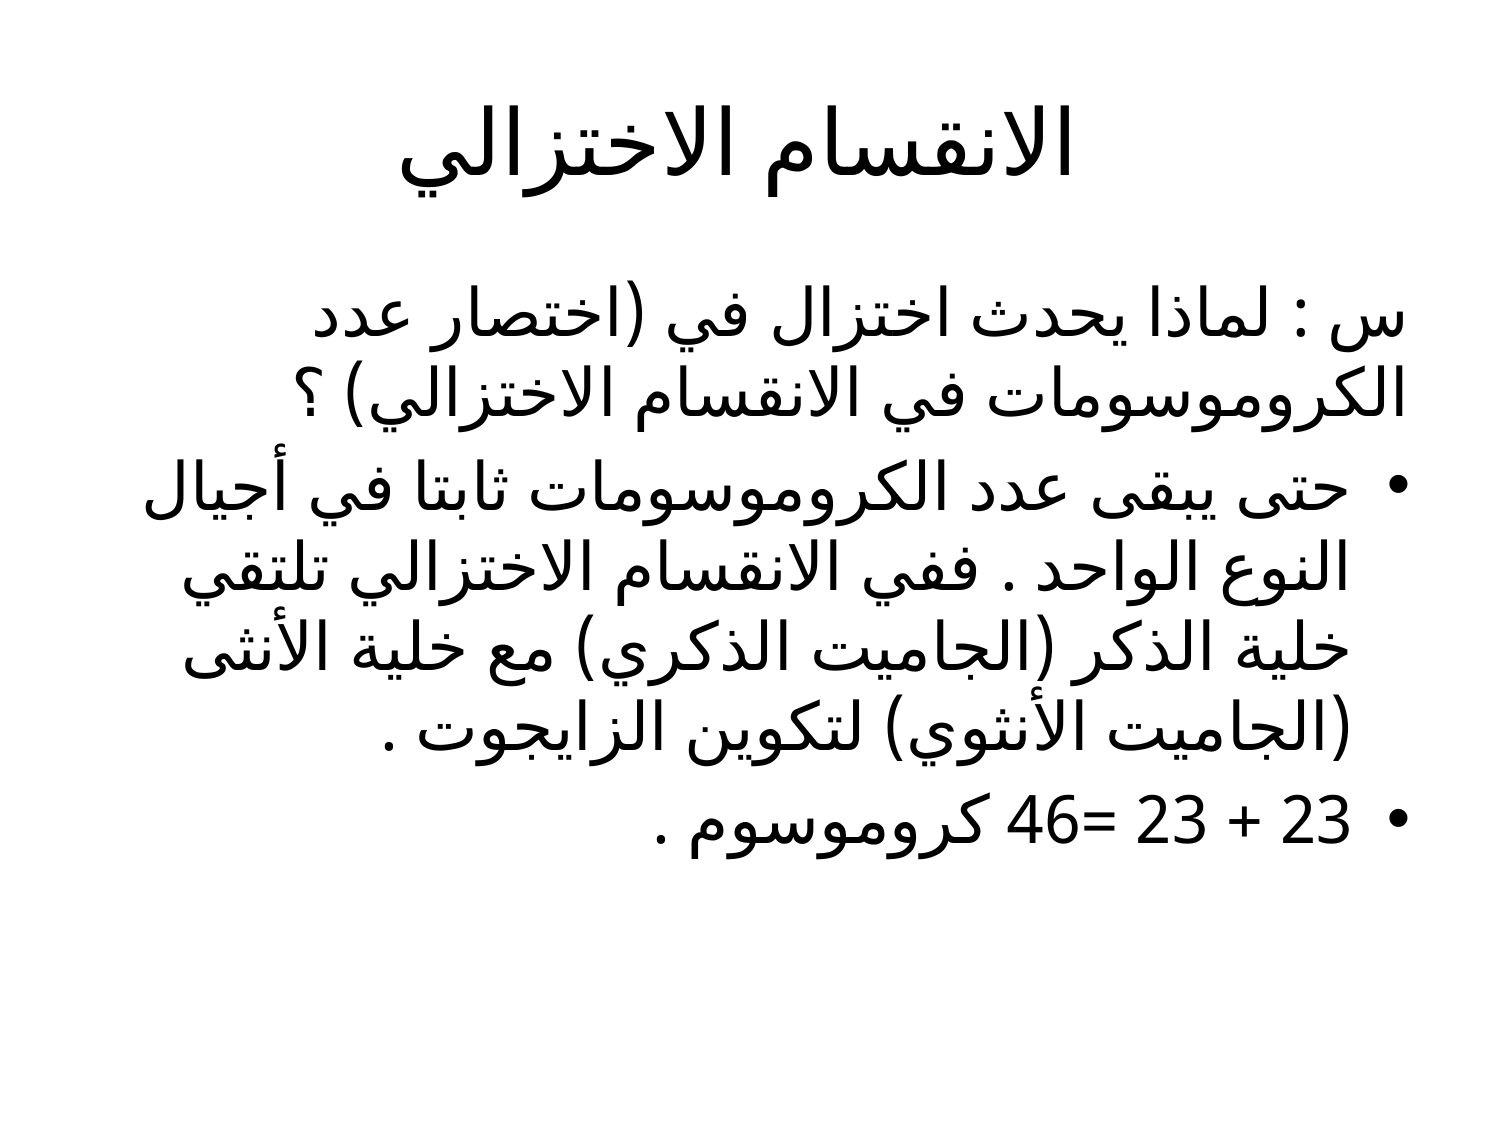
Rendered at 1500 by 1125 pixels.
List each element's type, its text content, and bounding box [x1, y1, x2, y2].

title الانقسام الاختزالي [75, 45, 1425, 233]
list س : لماذا يحدث اختزال في (اختصار عدد الكروموسومات في الانقسام الاختزالي) ؟ حتى يبقى عدد الكروموسومات ثابتا في أجيال النوع الواحد . ففي الانقسام الاختزالي تلتقي خلية الذكر (الجاميت الذكري) مع خلية الأنثى (الجاميت الأنثوي) لتكوين الزايجوت . 23 + 23 =46 كروموسوم . [75, 262, 1425, 1005]
